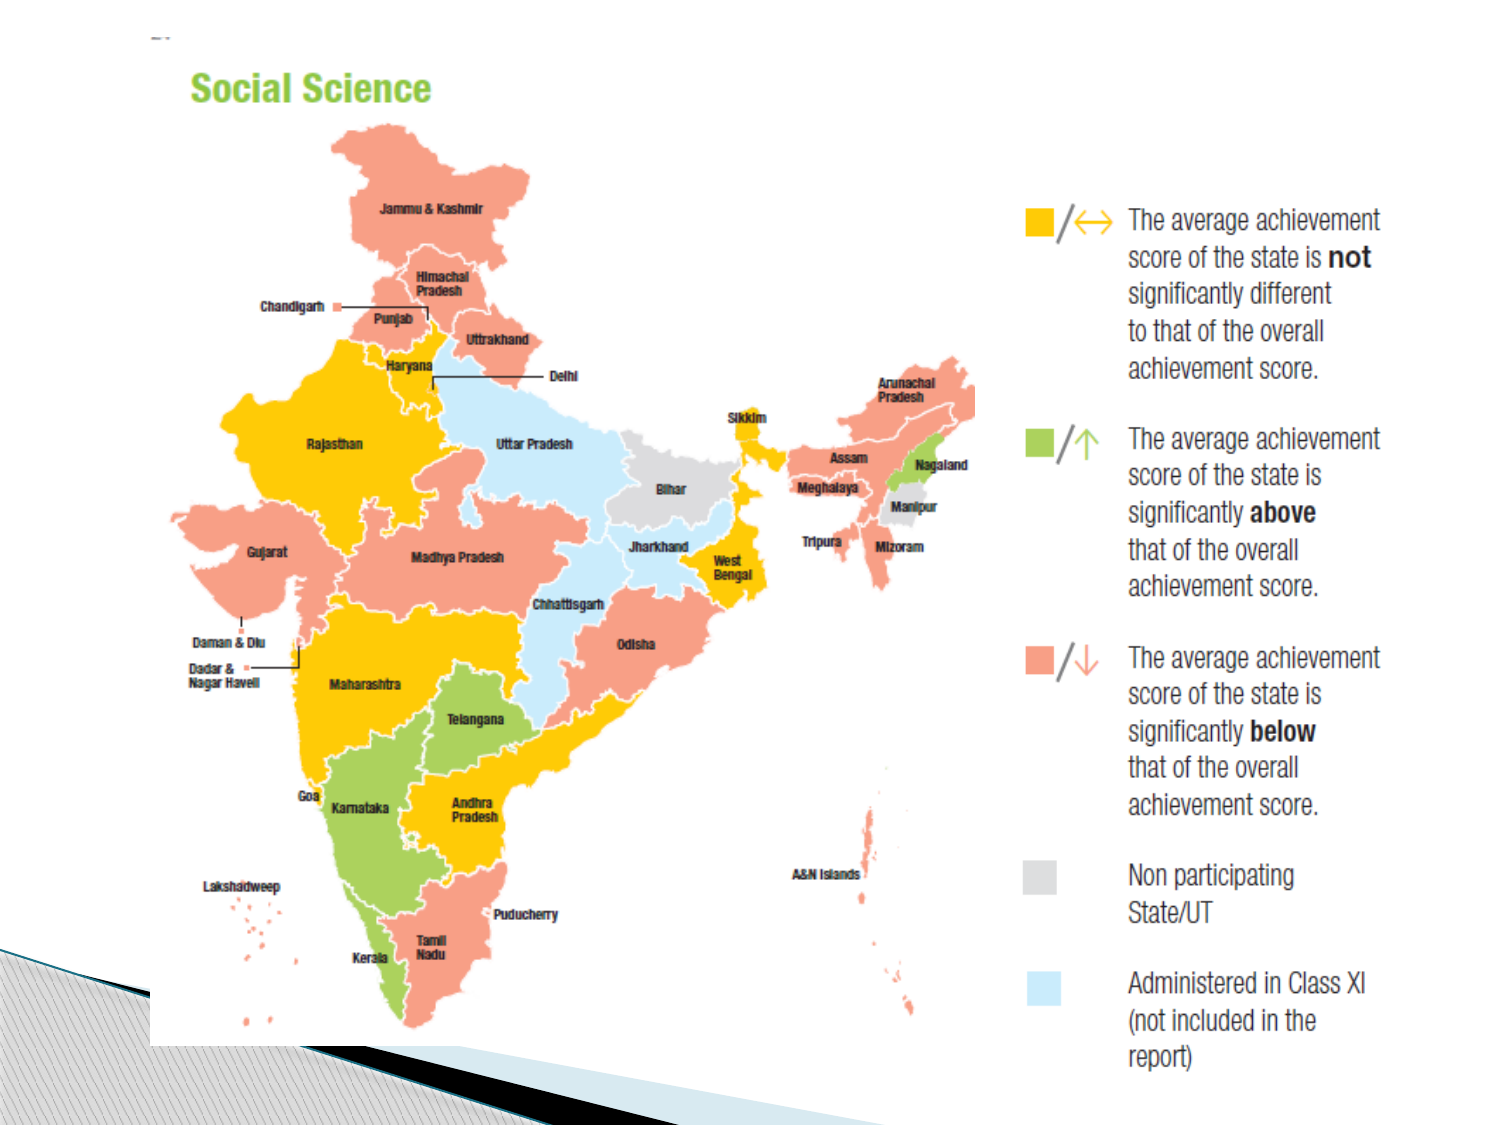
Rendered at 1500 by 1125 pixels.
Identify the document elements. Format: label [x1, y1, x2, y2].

picture [149, 37, 1446, 1101]
